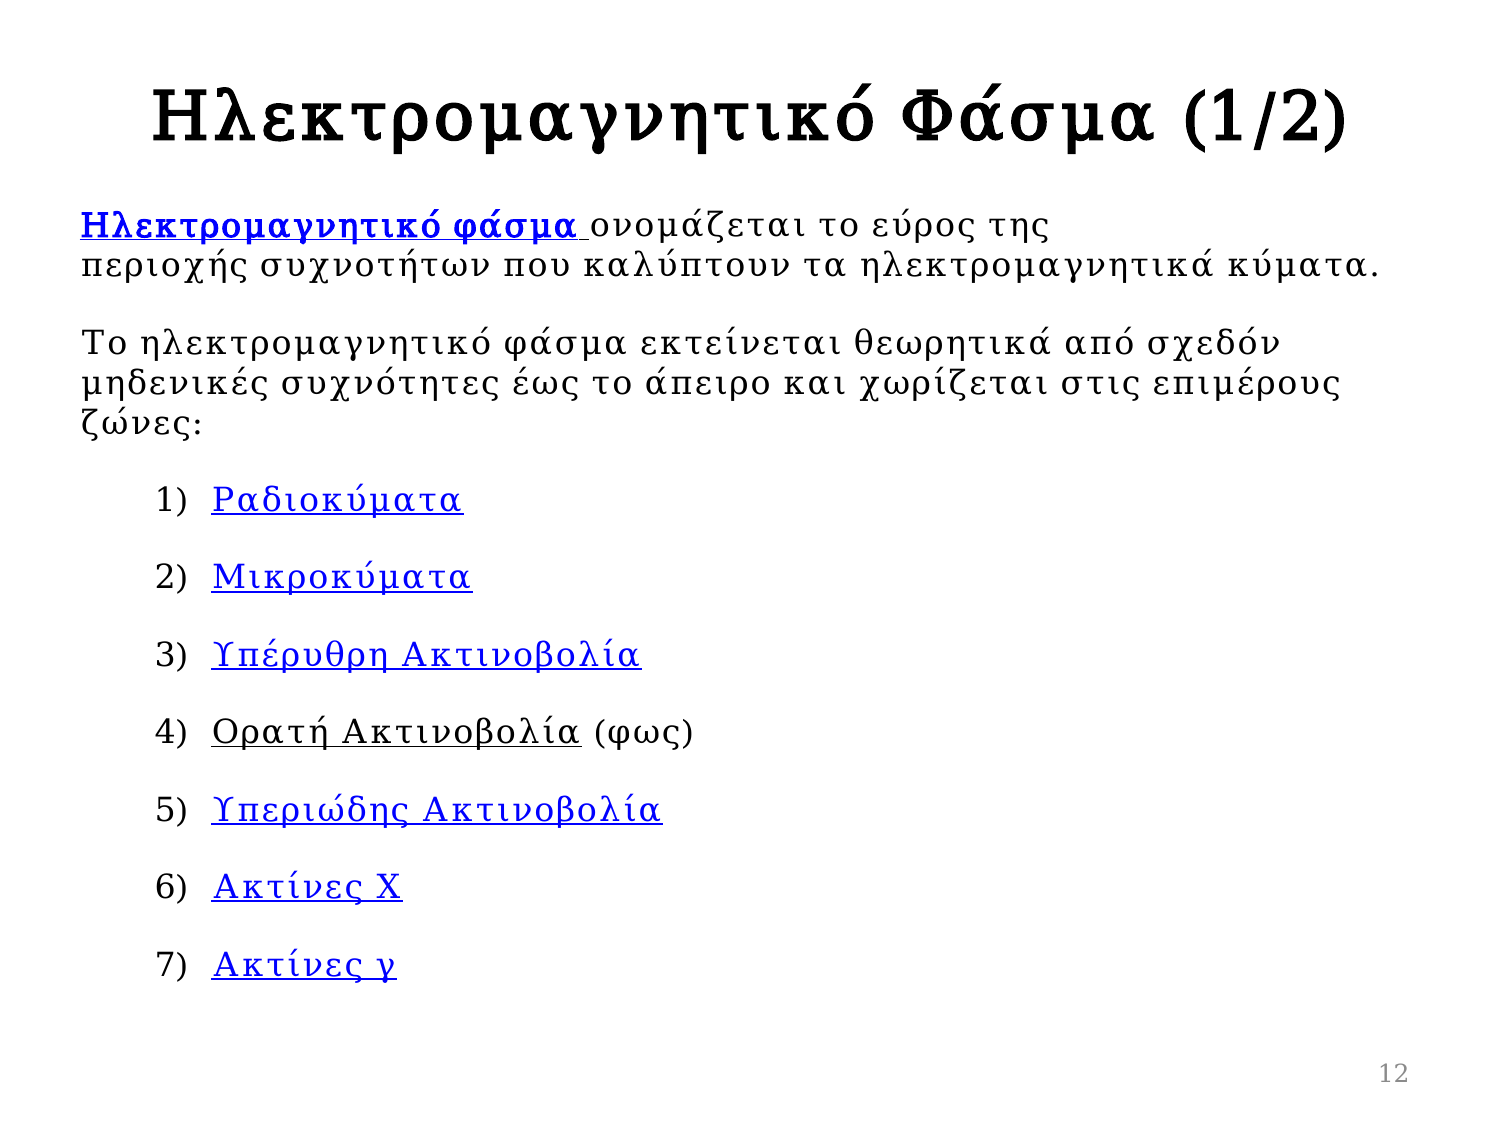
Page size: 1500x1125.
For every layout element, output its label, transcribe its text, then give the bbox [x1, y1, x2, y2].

slide_number 12 [1222, 1042, 1425, 1103]
text_box Ηλεκτρομαγνητικό φάσμα ονομάζεται το εύρος της περιοχής συχνοτήτων που καλύπτουν τα ηλεκτρομαγνητικά κύματα. Το ηλεκτρομαγνητικό φάσμα εκτείνεται θεωρητικά από σχεδόν μηδενικές συχνότητες έως το άπειρο και χωρίζεται στις επιμέρους ζώνες: Ραδιοκύματα Μικροκύματα Υπέρυθρη Ακτινοβολία Ορατή Ακτινοβολία (φως) Υπεριώδης Ακτινοβολία Ακτίνες Χ Ακτίνες γ [64, 196, 1436, 991]
title Ηλεκτρομαγνητικό Φάσμα (1/2) [75, 64, 1425, 161]
